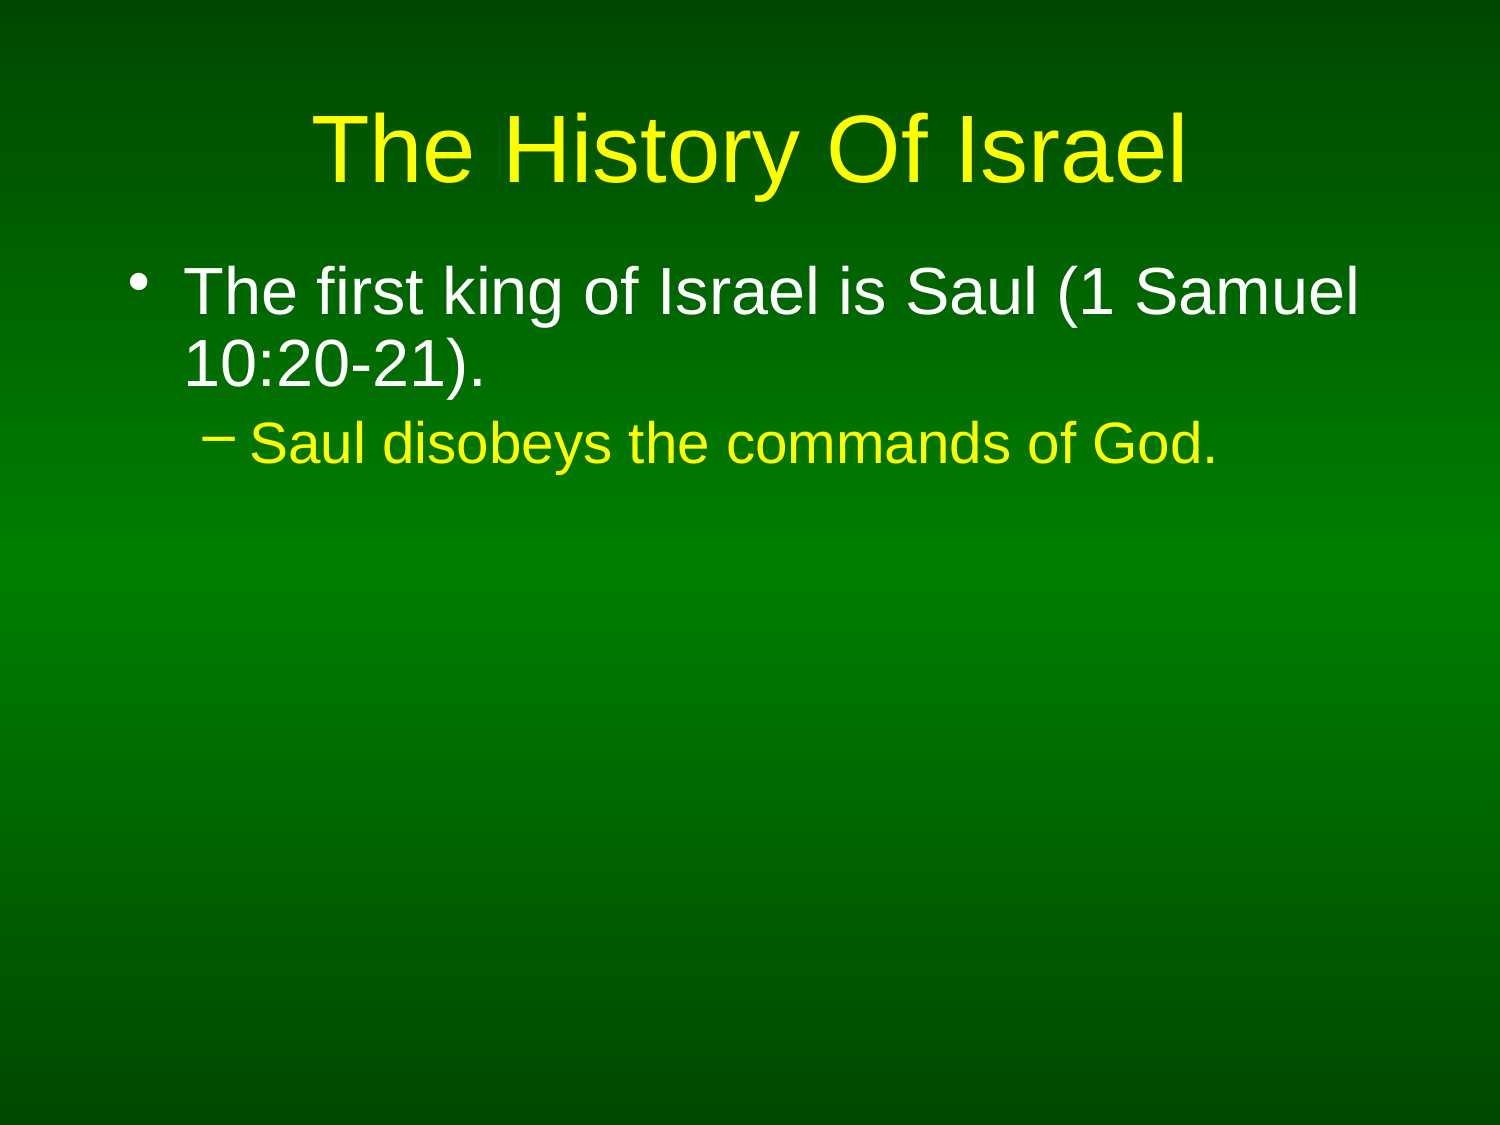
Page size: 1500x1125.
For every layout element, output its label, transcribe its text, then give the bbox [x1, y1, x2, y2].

title The History Of Israel [37, 50, 1463, 238]
list The first king of Israel is Saul (1 Samuel 10:20-21). Saul disobeys the commands of God. [112, 249, 1425, 500]
